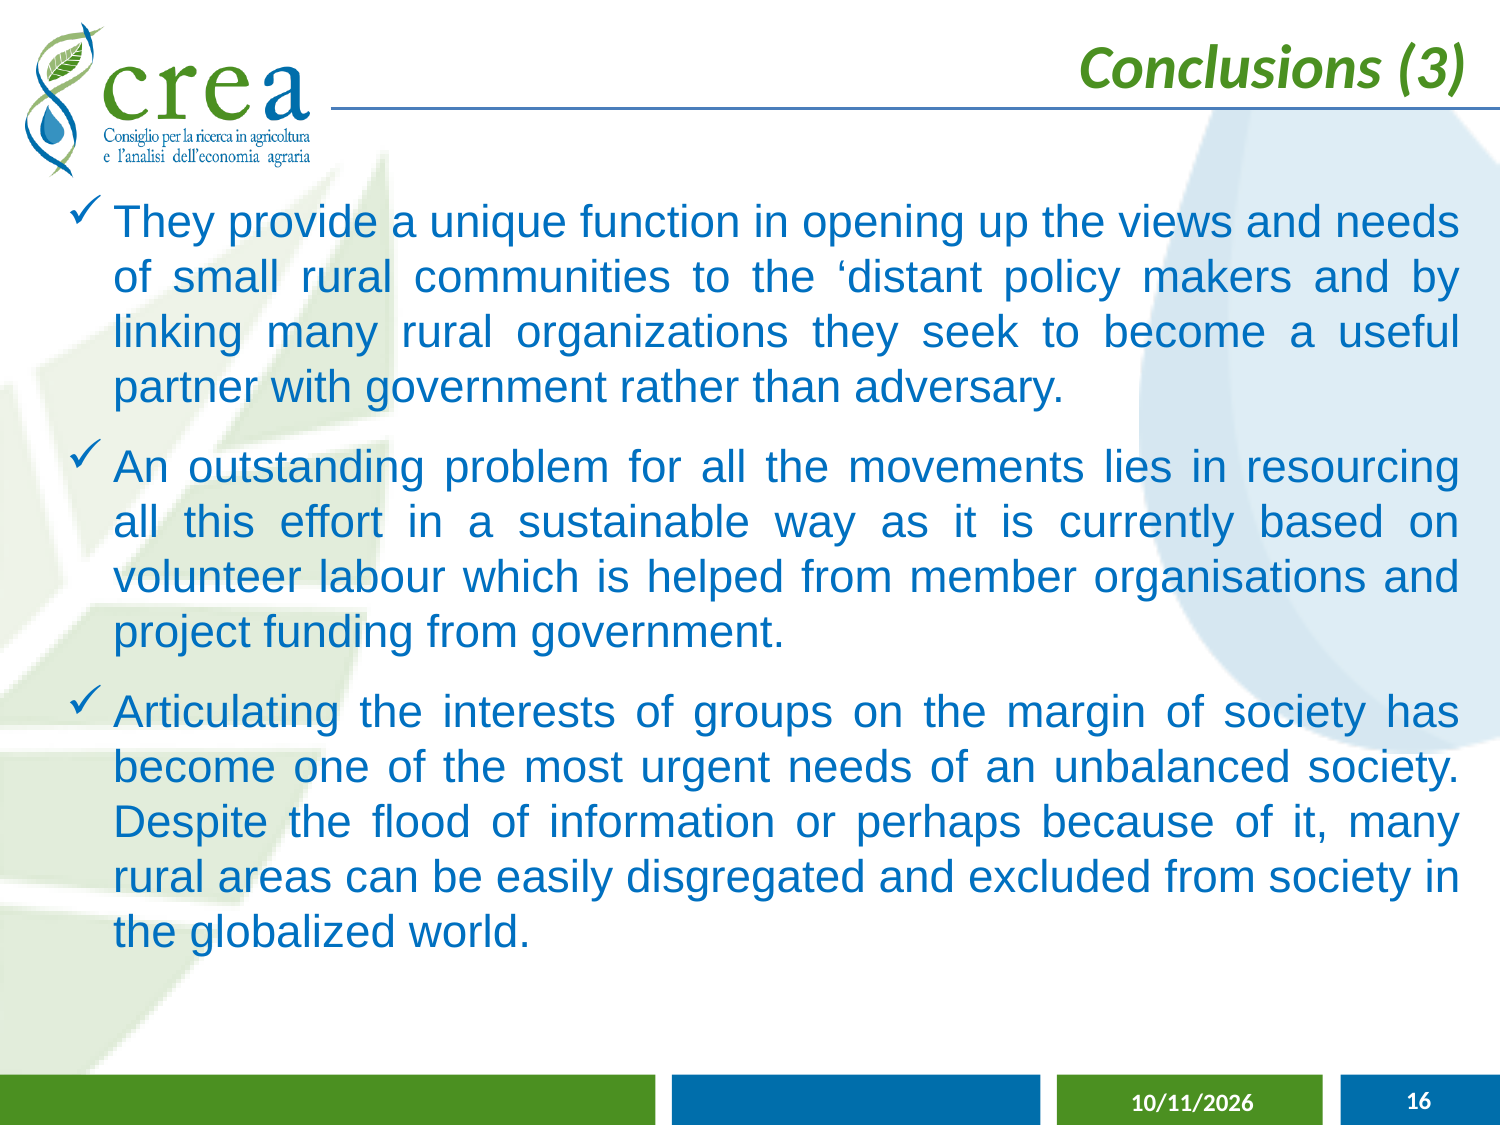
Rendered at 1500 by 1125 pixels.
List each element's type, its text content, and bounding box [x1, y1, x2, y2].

list Conclusions (3) [336, 19, 1483, 90]
text_box They provide a unique function in opening up the views and needs of small rural communities to the ‘distant policy makers and by linking many rural organizations they seek to become a useful partner with government rather than adversary. An outstanding problem for all the movements lies in resourcing all this effort in a sustainable way as it is currently based on volunteer labour which is helped from member organisations and project funding from government. Articulating the interests of groups on the margin of society has become one of the most urgent needs of an unbalanced society. Despite the flood of information or perhaps because of it, many rural areas can be easily disgregated and excluded from society in the globalized world. [51, 184, 1476, 964]
picture [1139, 110, 1500, 754]
picture [0, 22, 408, 1079]
